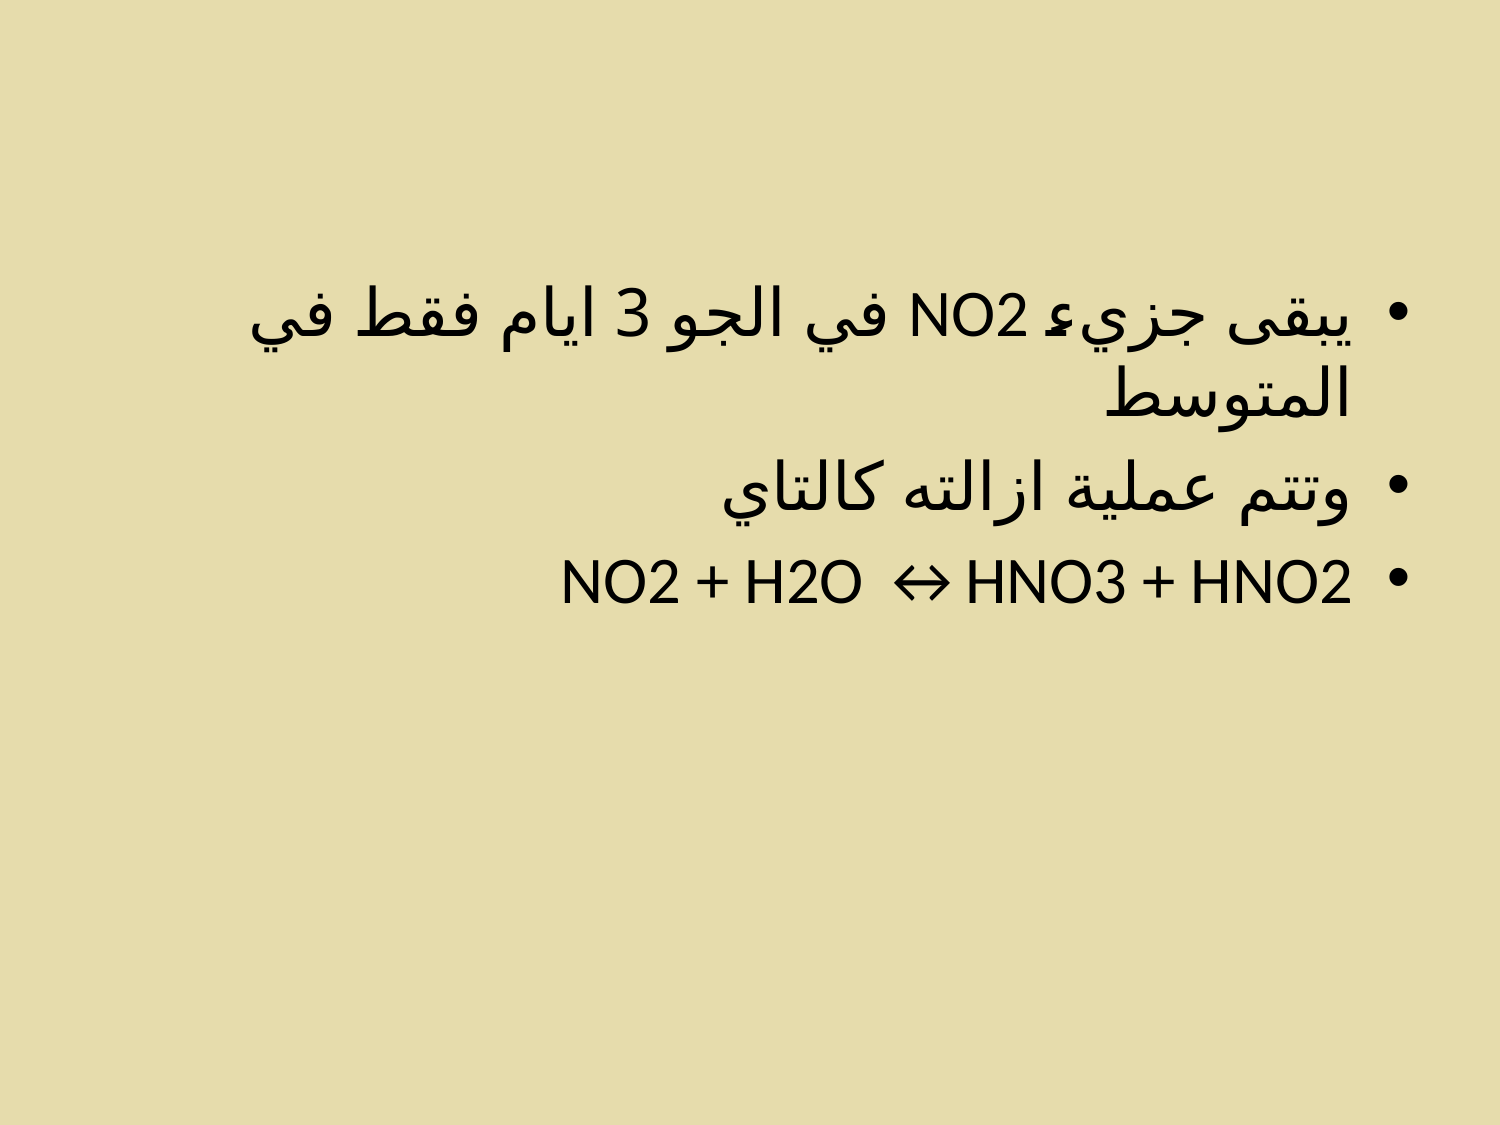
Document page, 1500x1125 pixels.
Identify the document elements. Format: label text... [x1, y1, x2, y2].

list يبقى جزيء NO2 في الجو 3 ايام فقط في المتوسط وتتم عملية ازالته كالتاي NO2 + H2O ↔HNO3 + HNO2 [75, 262, 1425, 1005]
